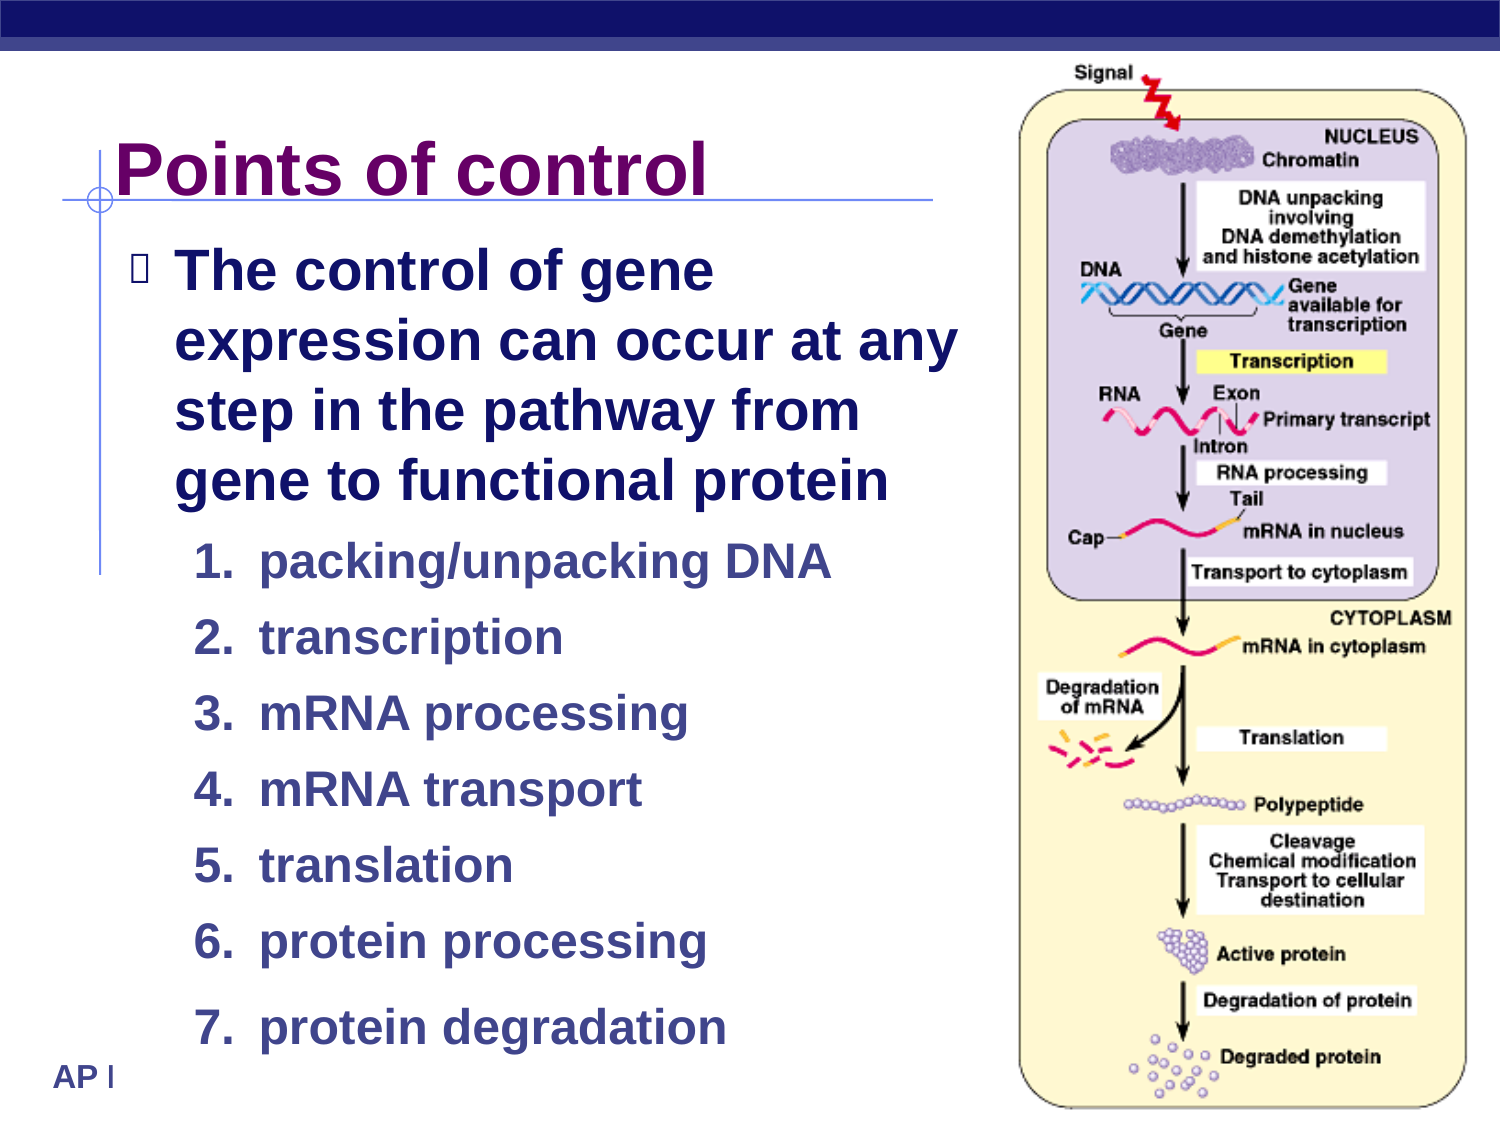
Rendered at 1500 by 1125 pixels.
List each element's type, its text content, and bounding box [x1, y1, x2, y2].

picture [932, 51, 1493, 1113]
title Points of control [99, 112, 927, 238]
list The control of gene expression can occur at any step in the pathway from gene to functional protein 1. packing/unpacking DNA 2. transcription 3. mRNA processing 4. mRNA transport 5. translation 6. protein processing 7. protein degradation [112, 224, 927, 1100]
